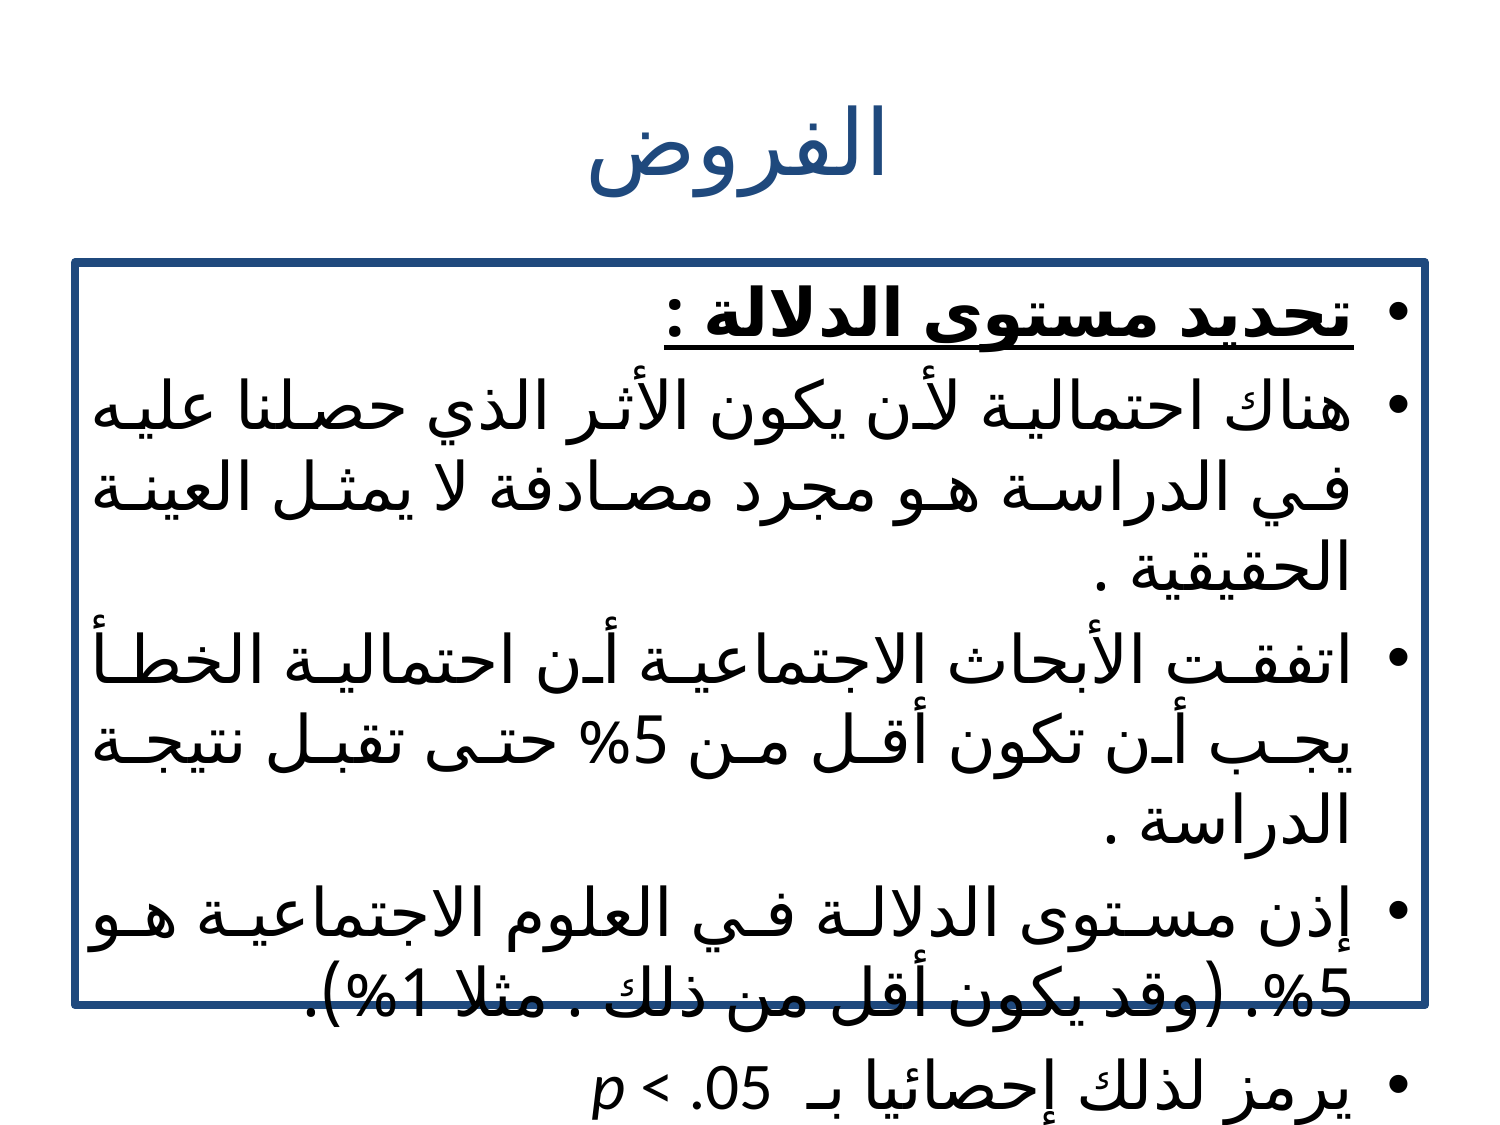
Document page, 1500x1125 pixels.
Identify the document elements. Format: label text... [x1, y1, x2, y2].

title الفروض [75, 45, 1425, 233]
list تحديد مستوى الدلالة : هناك احتمالية لأن يكون الأثر الذي حصلنا عليه في الدراسة هو مجرد مصادفة لا يمثل العينة الحقيقية . اتفقت الأبحاث الاجتماعية أن احتمالية الخطأ يجب أن تكون أقل من 5% حتى تقبل نتيجة الدراسة . إذن مستوى الدلالة في العلوم الاجتماعية هو 5%. (وقد يكون أقل من ذلك . مثلا 1%). يرمز لذلك إحصائيا بـ p < .05 [75, 262, 1425, 1005]
